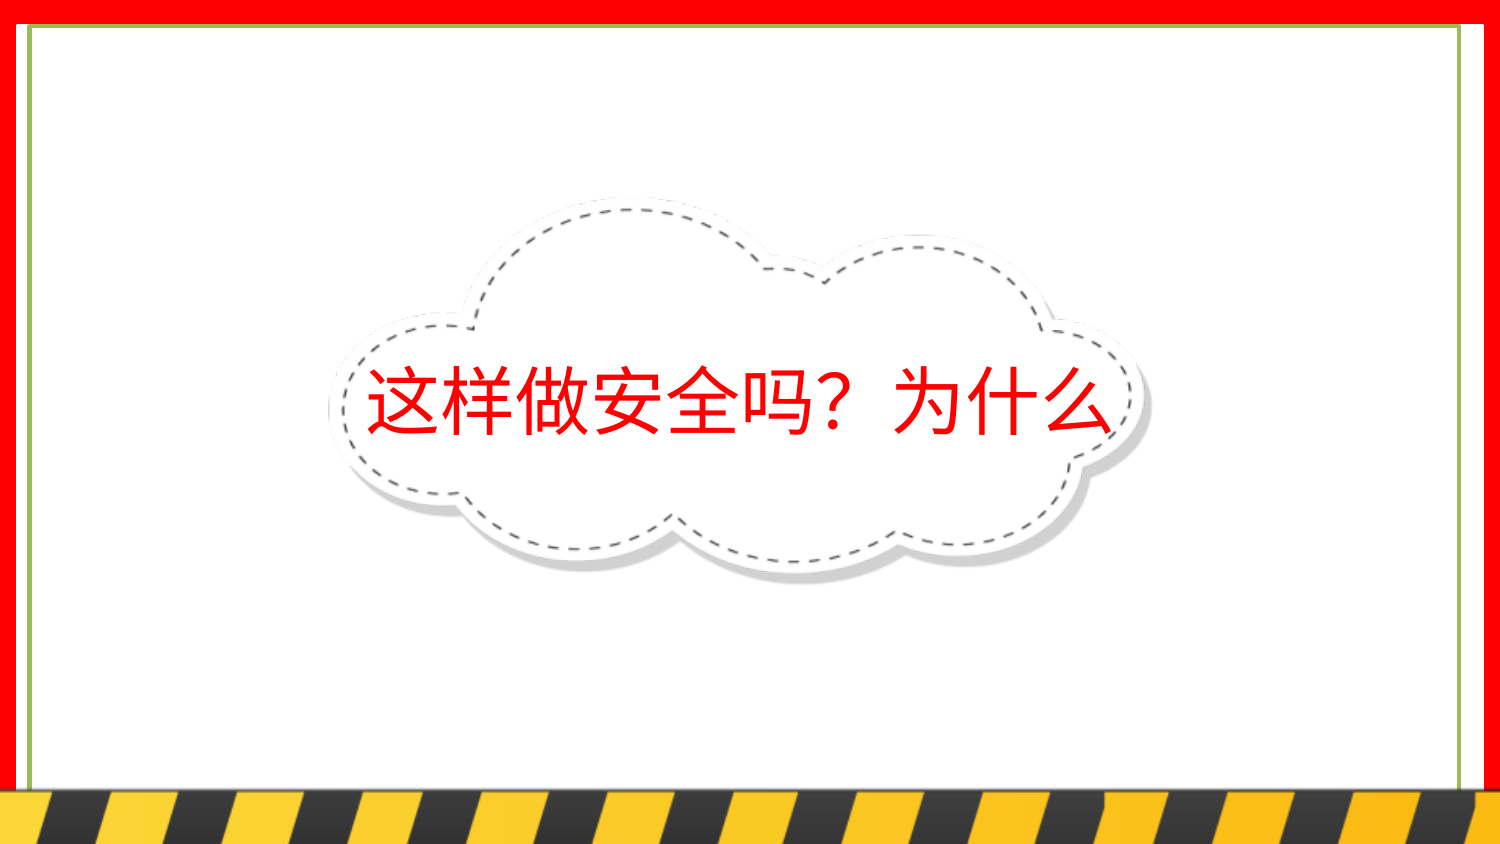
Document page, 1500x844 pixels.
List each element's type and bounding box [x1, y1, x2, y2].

picture [276, 169, 1172, 617]
text_box [27, 24, 1461, 773]
picture [0, 774, 1500, 844]
